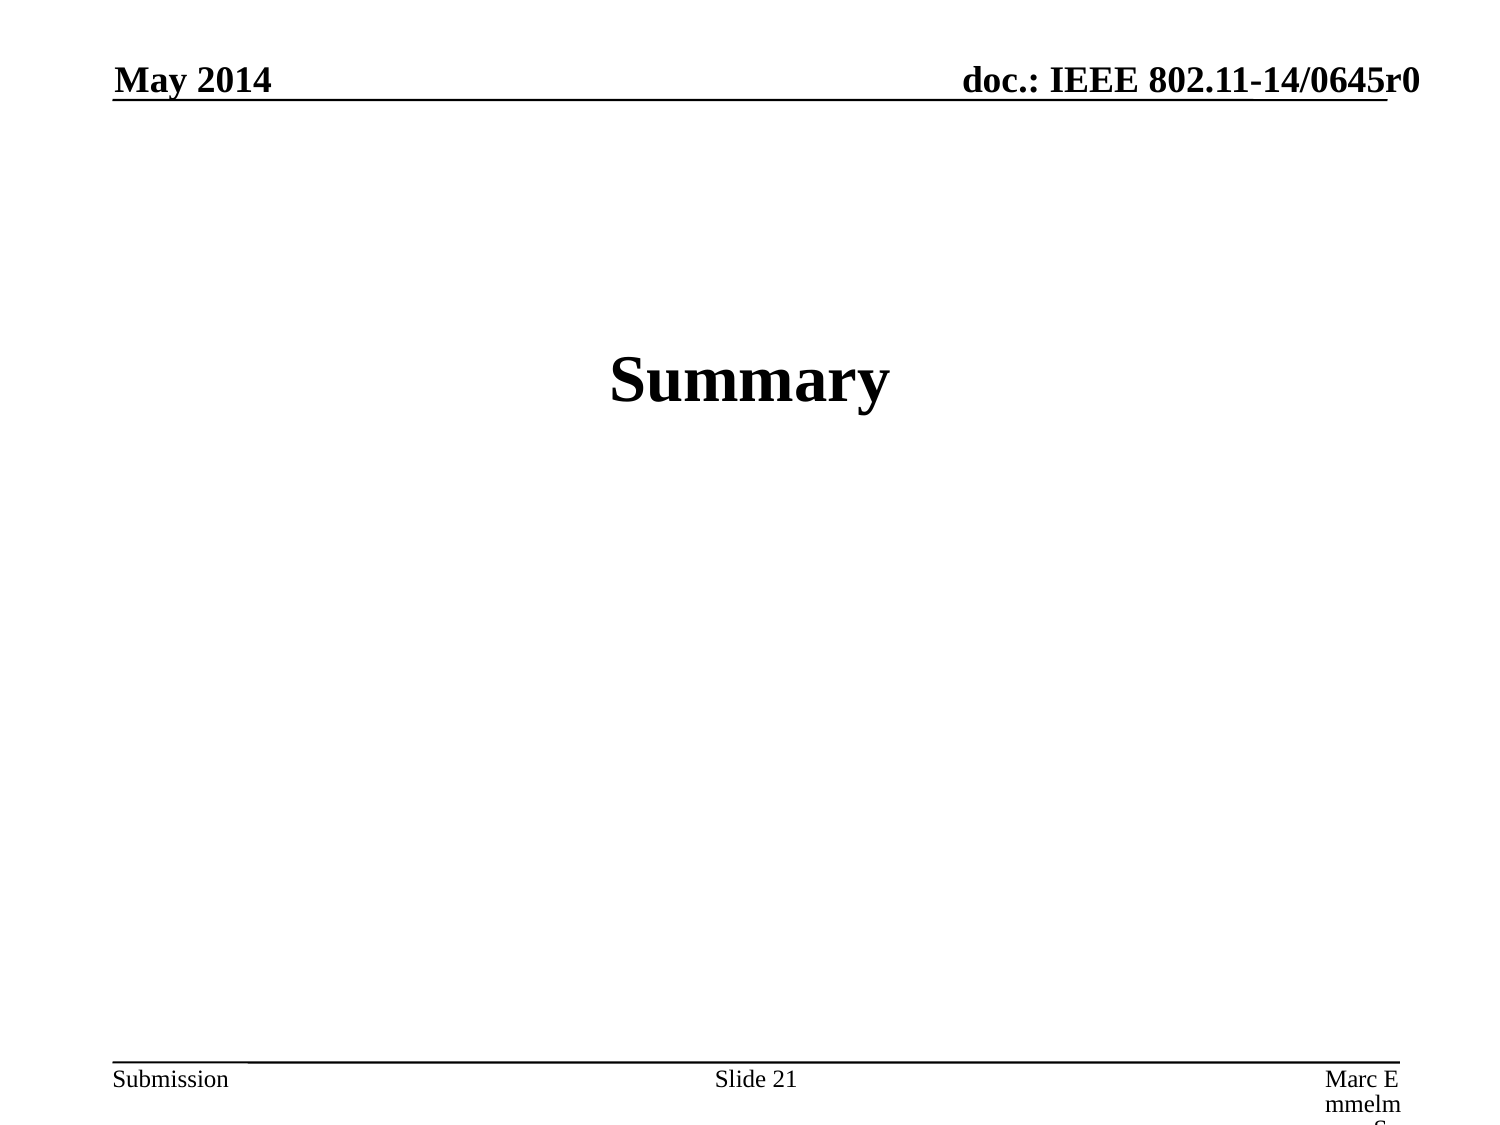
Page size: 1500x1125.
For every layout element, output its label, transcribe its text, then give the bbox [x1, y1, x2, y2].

slide_number Slide 21 [712, 1061, 800, 1093]
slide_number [114, 54, 290, 101]
title Summary [112, 287, 1388, 463]
footer Marc Emmelmann, Self [1324, 1061, 1402, 1093]
